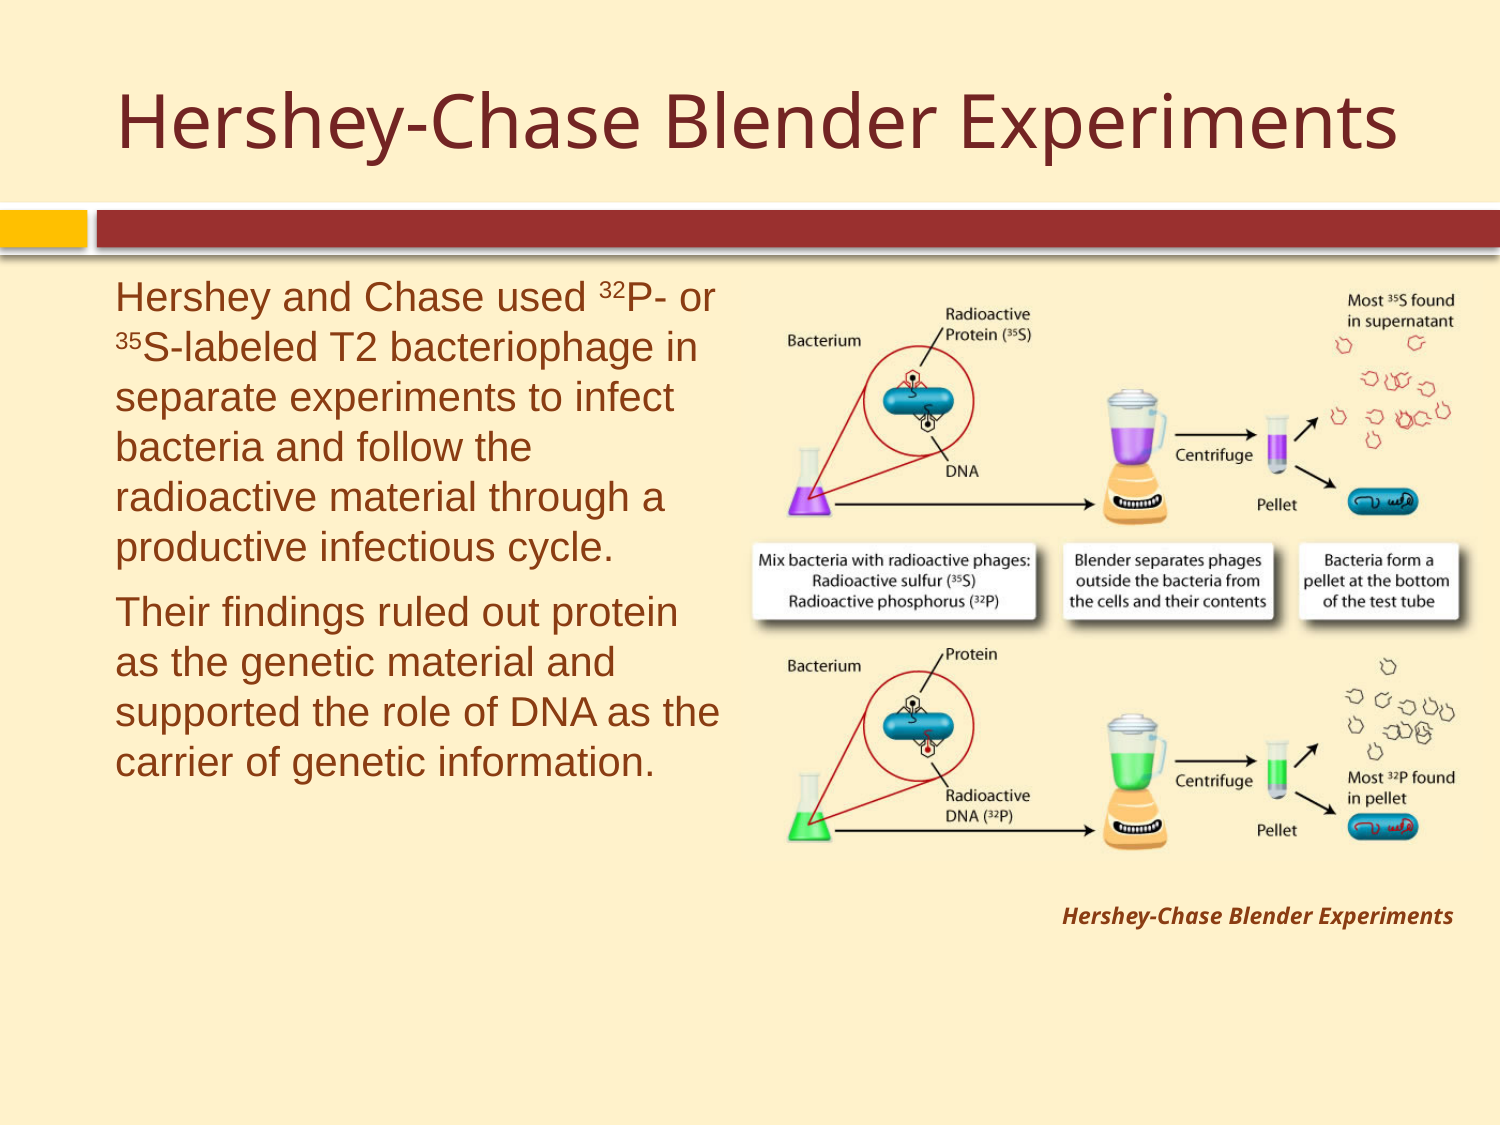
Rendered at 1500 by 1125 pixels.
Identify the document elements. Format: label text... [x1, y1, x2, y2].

list Hershey and Chase used 32P- or 35S-labeled T2 bacteriophage in separate experiments to infect bacteria and follow the radioactive material through a productive infectious cycle. Their findings ruled out protein as the genetic material and supported the role of DNA as the carrier of genetic information. [100, 262, 744, 1077]
title Hershey-Chase Blender Experiments [100, 37, 1438, 200]
picture [741, 279, 1483, 861]
text_box Hershey-Chase Blender Experiments [1014, 894, 1470, 937]
